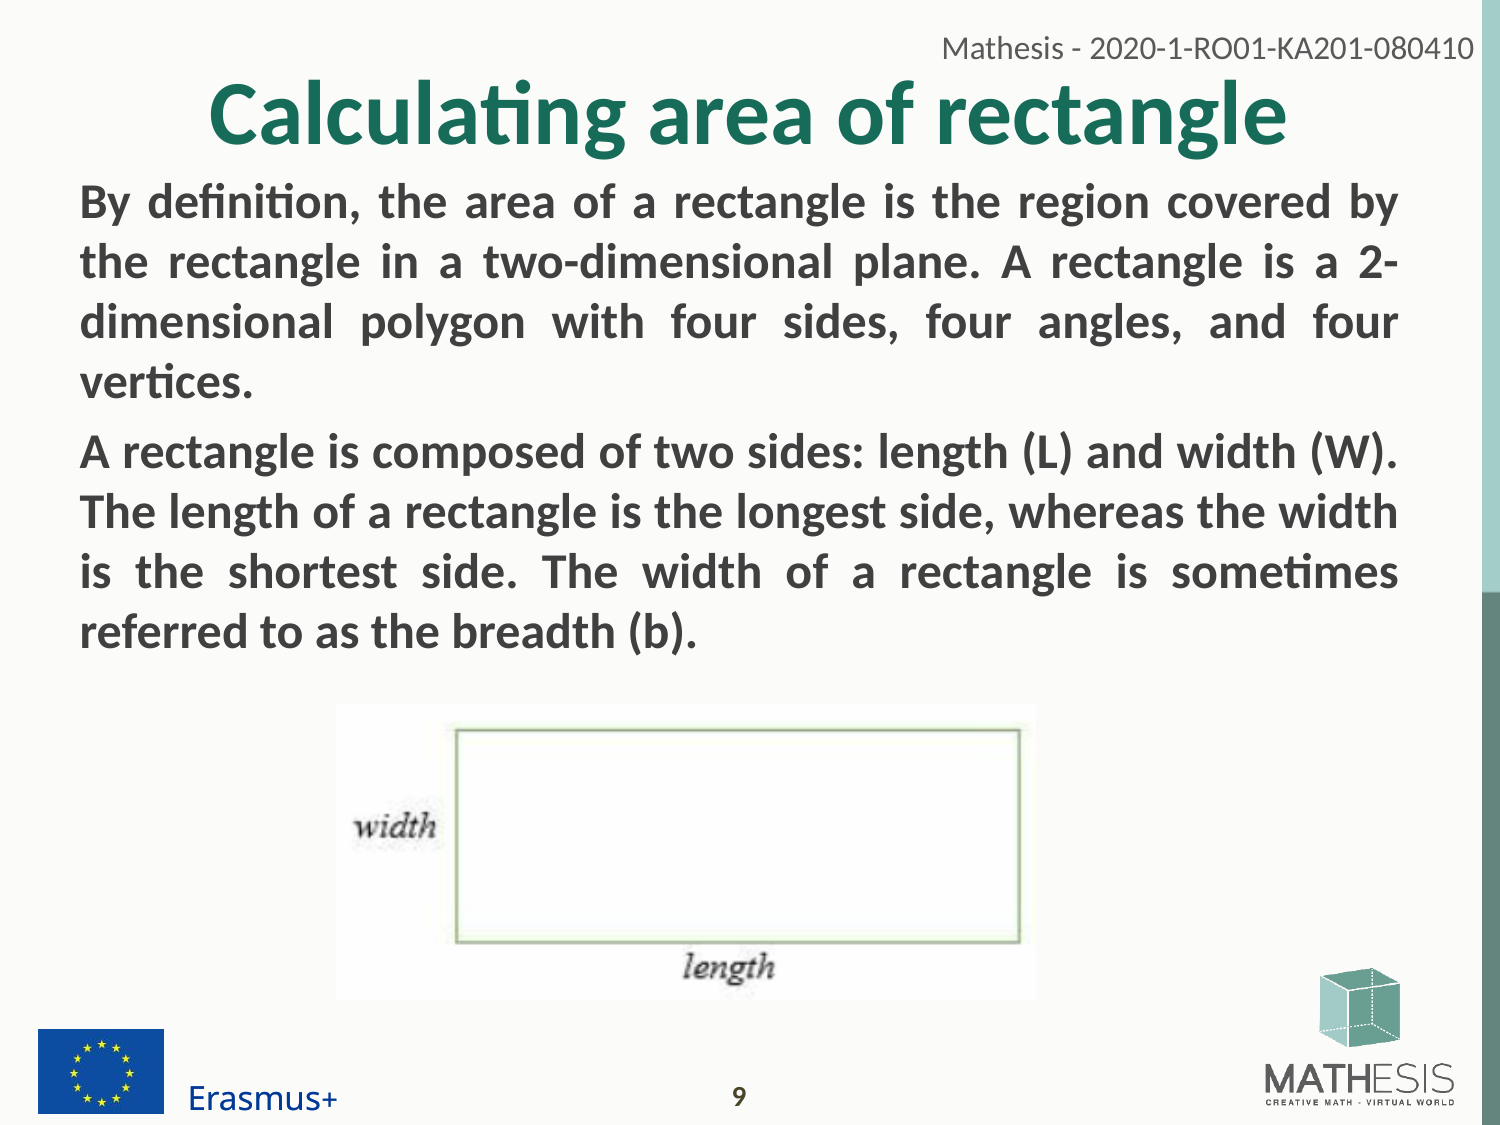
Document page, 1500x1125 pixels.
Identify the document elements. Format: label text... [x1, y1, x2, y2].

picture [336, 703, 1036, 1000]
title Calculating area of rectangle [75, 45, 1425, 233]
picture [38, 1029, 164, 1114]
list By definition, the area of a rectangle is the region covered by the rectangle in a two-dimensional plane. A rectangle is a 2-dimensional polygon with four sides, four angles, and four vertices. A rectangle is composed of two sides: length (L) and width (W). The length of a rectangle is the longest side, whereas the width is the shortest side. The width of a rectangle is sometimes referred to as the breadth (b). [64, 161, 1415, 904]
